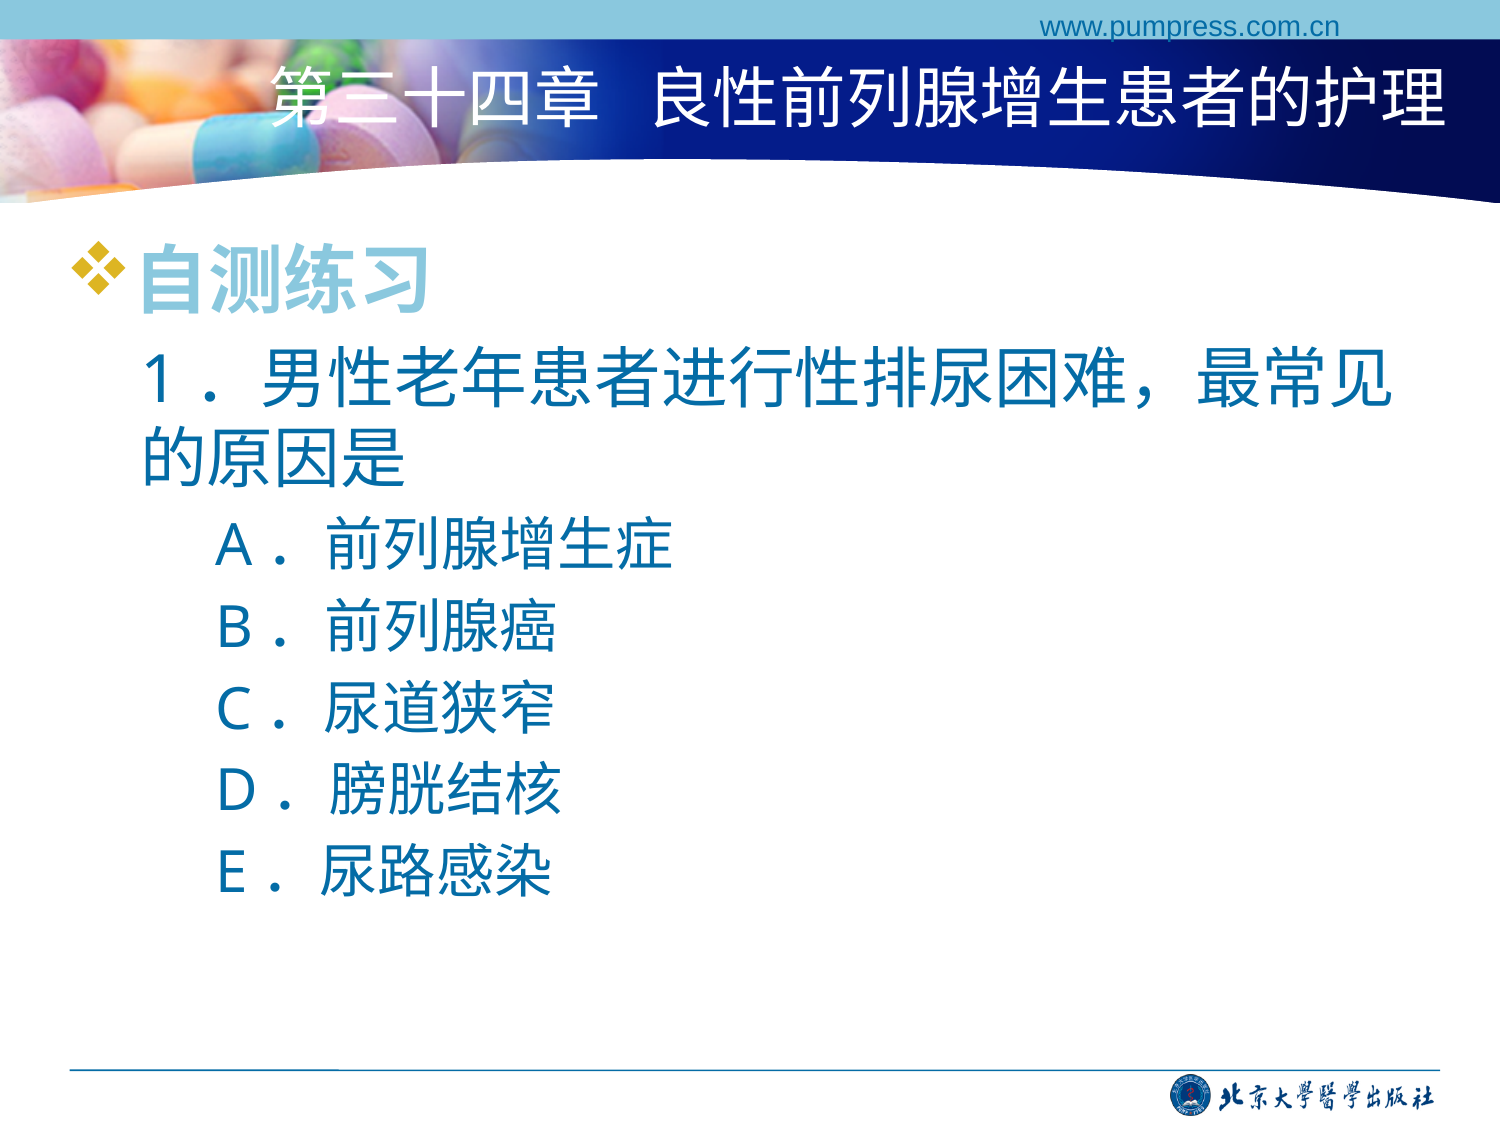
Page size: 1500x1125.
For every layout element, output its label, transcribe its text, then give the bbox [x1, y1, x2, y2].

list 自测练习 1．男性老年患者进行性排尿困难，最常见的原因是 A．前列腺增生症 B．前列腺癌 C．尿道狭窄 D．膀胱结核 E．尿路感染 [49, 224, 1463, 1026]
slide_number www.pumpress.com.cn [1025, 0, 1463, 38]
title 第三十四章 良性前列腺增生患者的护理 [137, 49, 1463, 143]
picture [0, 40, 1500, 203]
picture [1170, 1074, 1436, 1118]
